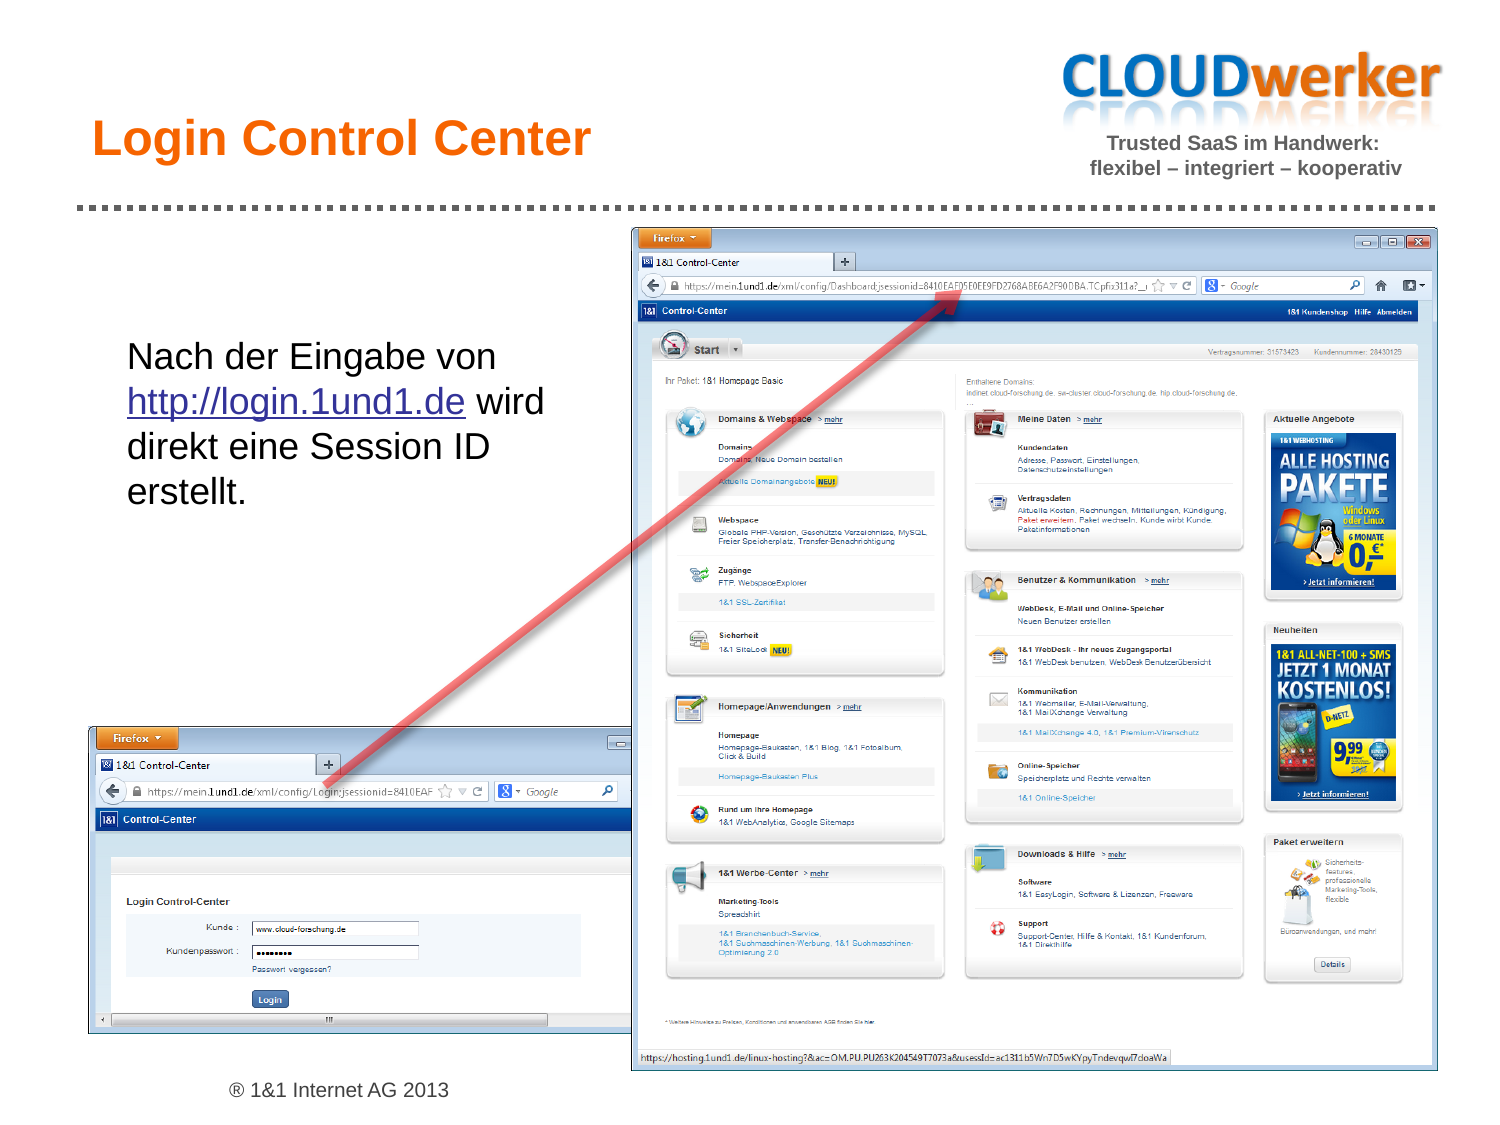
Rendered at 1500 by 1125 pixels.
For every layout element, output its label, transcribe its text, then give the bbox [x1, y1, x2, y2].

title Login Control Center [76, 18, 1436, 173]
picture [88, 227, 1438, 1071]
text_box Nach der Eingabe von http://login.1und1.de wird direkt eine Session ID erstellt. [112, 324, 319, 520]
picture [1436, 47, 1447, 147]
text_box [324, 289, 963, 786]
footer ® 1&1 Internet AG 2013 [214, 1068, 690, 1121]
